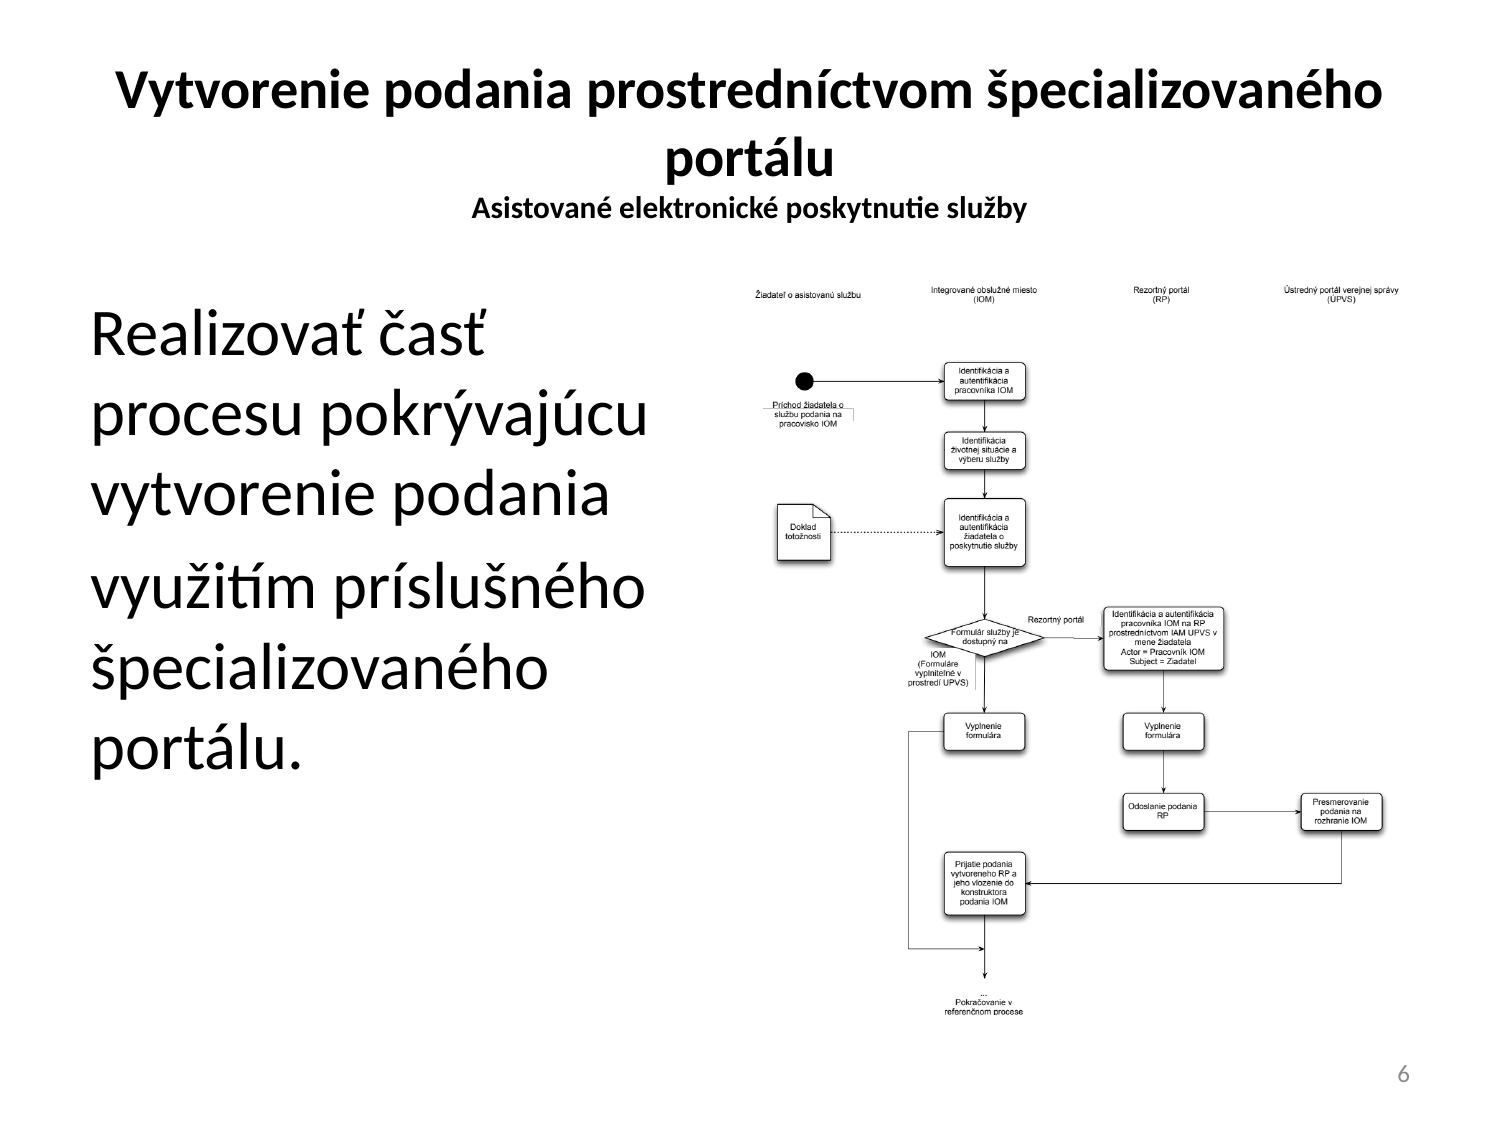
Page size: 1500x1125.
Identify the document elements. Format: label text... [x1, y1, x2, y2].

title Vytvorenie podania prostredníctvom špecializovaného portálu Asistované elektronické poskytnutie služby [75, 45, 1425, 233]
slide_number 6 [1074, 1042, 1425, 1103]
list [748, 278, 1402, 1022]
text_box Realizovať časť procesu pokrývajúcu vytvorenie podania využitím príslušného špecializovaného portálu. [74, 281, 712, 1024]
